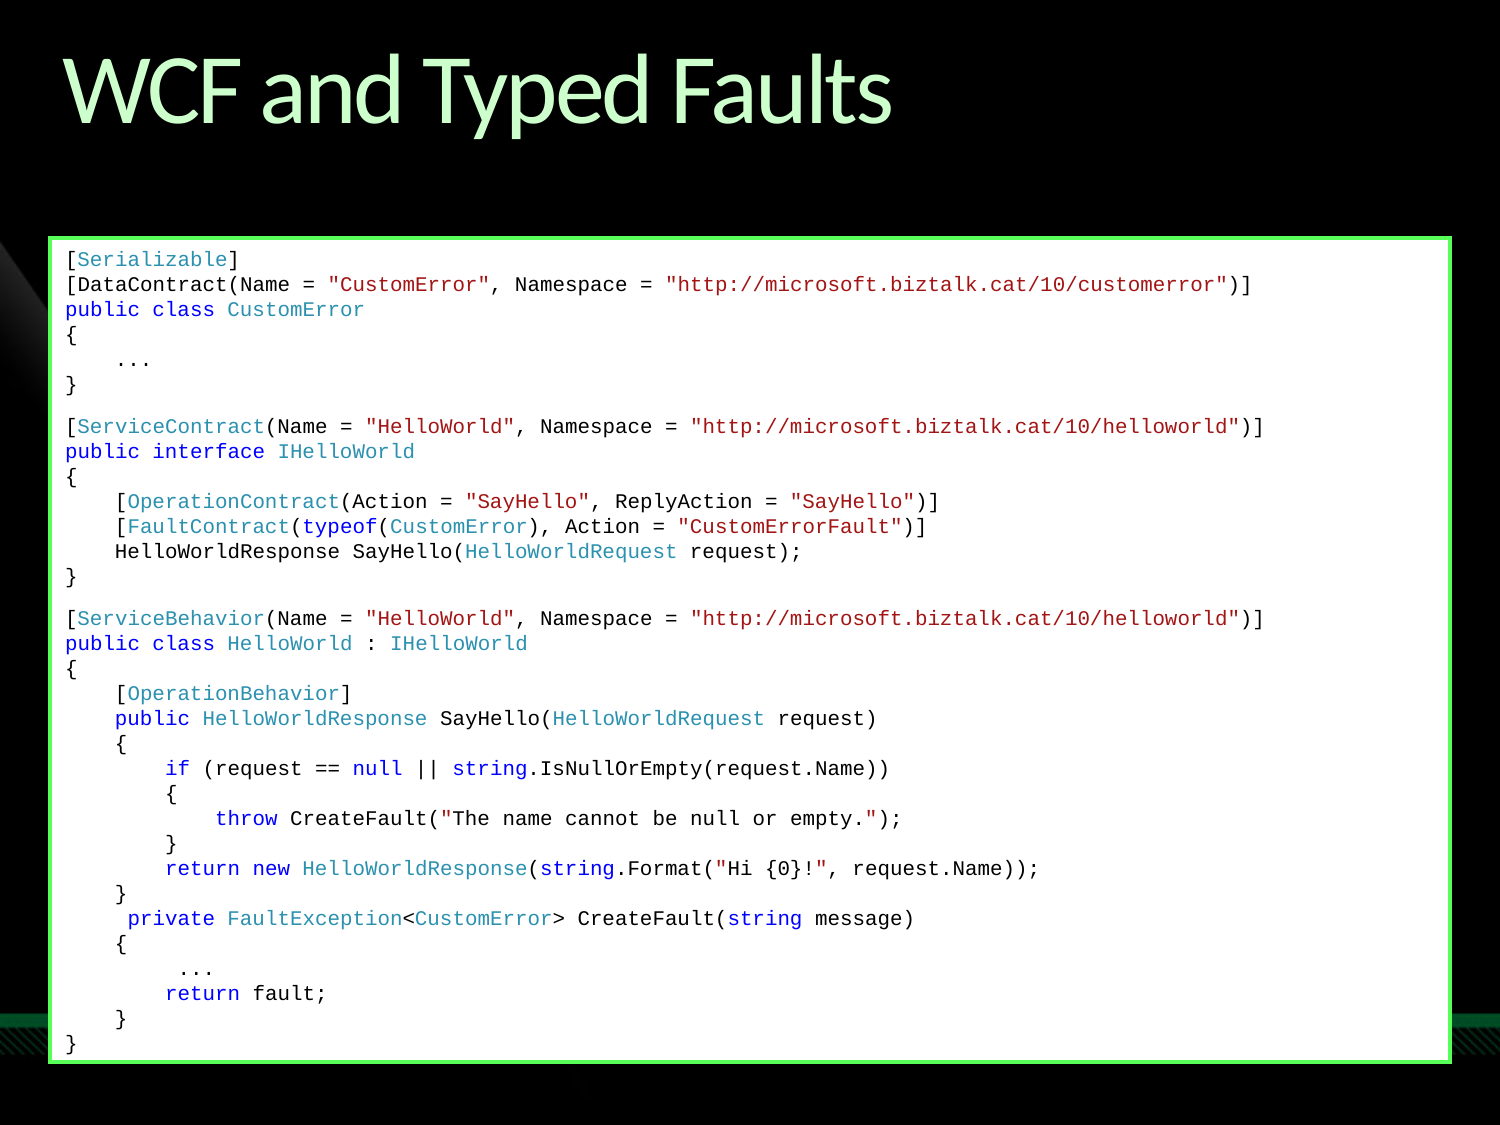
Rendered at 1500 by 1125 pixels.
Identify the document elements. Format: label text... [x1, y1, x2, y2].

text_box [Serializable] [DataContract(Name = "CustomError", Namespace = "http://microsoft.biztalk.cat/10/customerror")] public class CustomError { ... } [ServiceContract(Name = "HelloWorld", Namespace = "http://microsoft.biztalk.cat/10/helloworld")] public interface IHelloWorld { [OperationContract(Action = "SayHello", ReplyAction = "SayHello")] [FaultContract(typeof(CustomError), Action = "CustomErrorFault")] HelloWorldResponse SayHello(HelloWorldRequest request); } [ServiceBehavior(Name = "HelloWorld", Namespace = "http://microsoft.biztalk.cat/10/helloworld")] public class HelloWorld : IHelloWorld { [OperationBehavior] public HelloWorldResponse SayHello(HelloWorldRequest request) { if (request == null || string.IsNullOrEmpty(request.Name)) { throw CreateFault("The name cannot be null or empty."); } return new HelloWorldResponse(string.Format("Hi {0}!", request.Name)); } private FaultException<CustomError> CreateFault(string message) { ... return fault; } } [50, 237, 1450, 1063]
title WCF and Typed Faults [62, 37, 1438, 147]
picture [0, 0, 1500, 1125]
